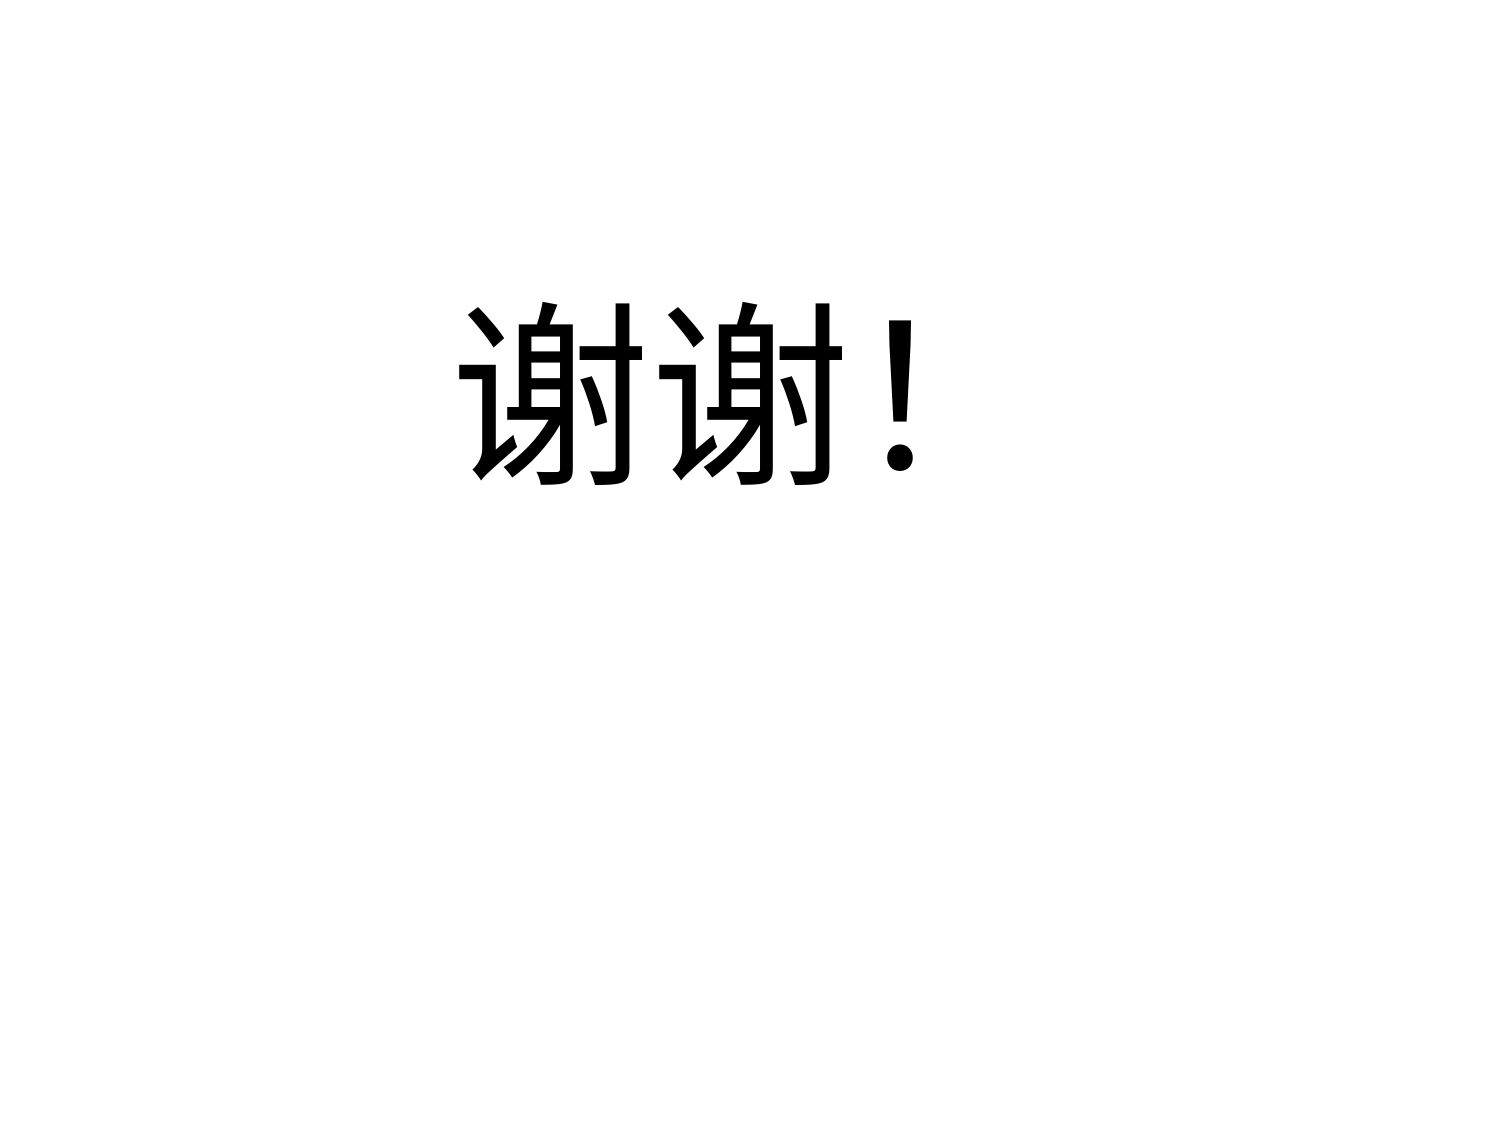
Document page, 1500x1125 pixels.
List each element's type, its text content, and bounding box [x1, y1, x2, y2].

list 谢谢！ [75, 262, 1425, 1005]
